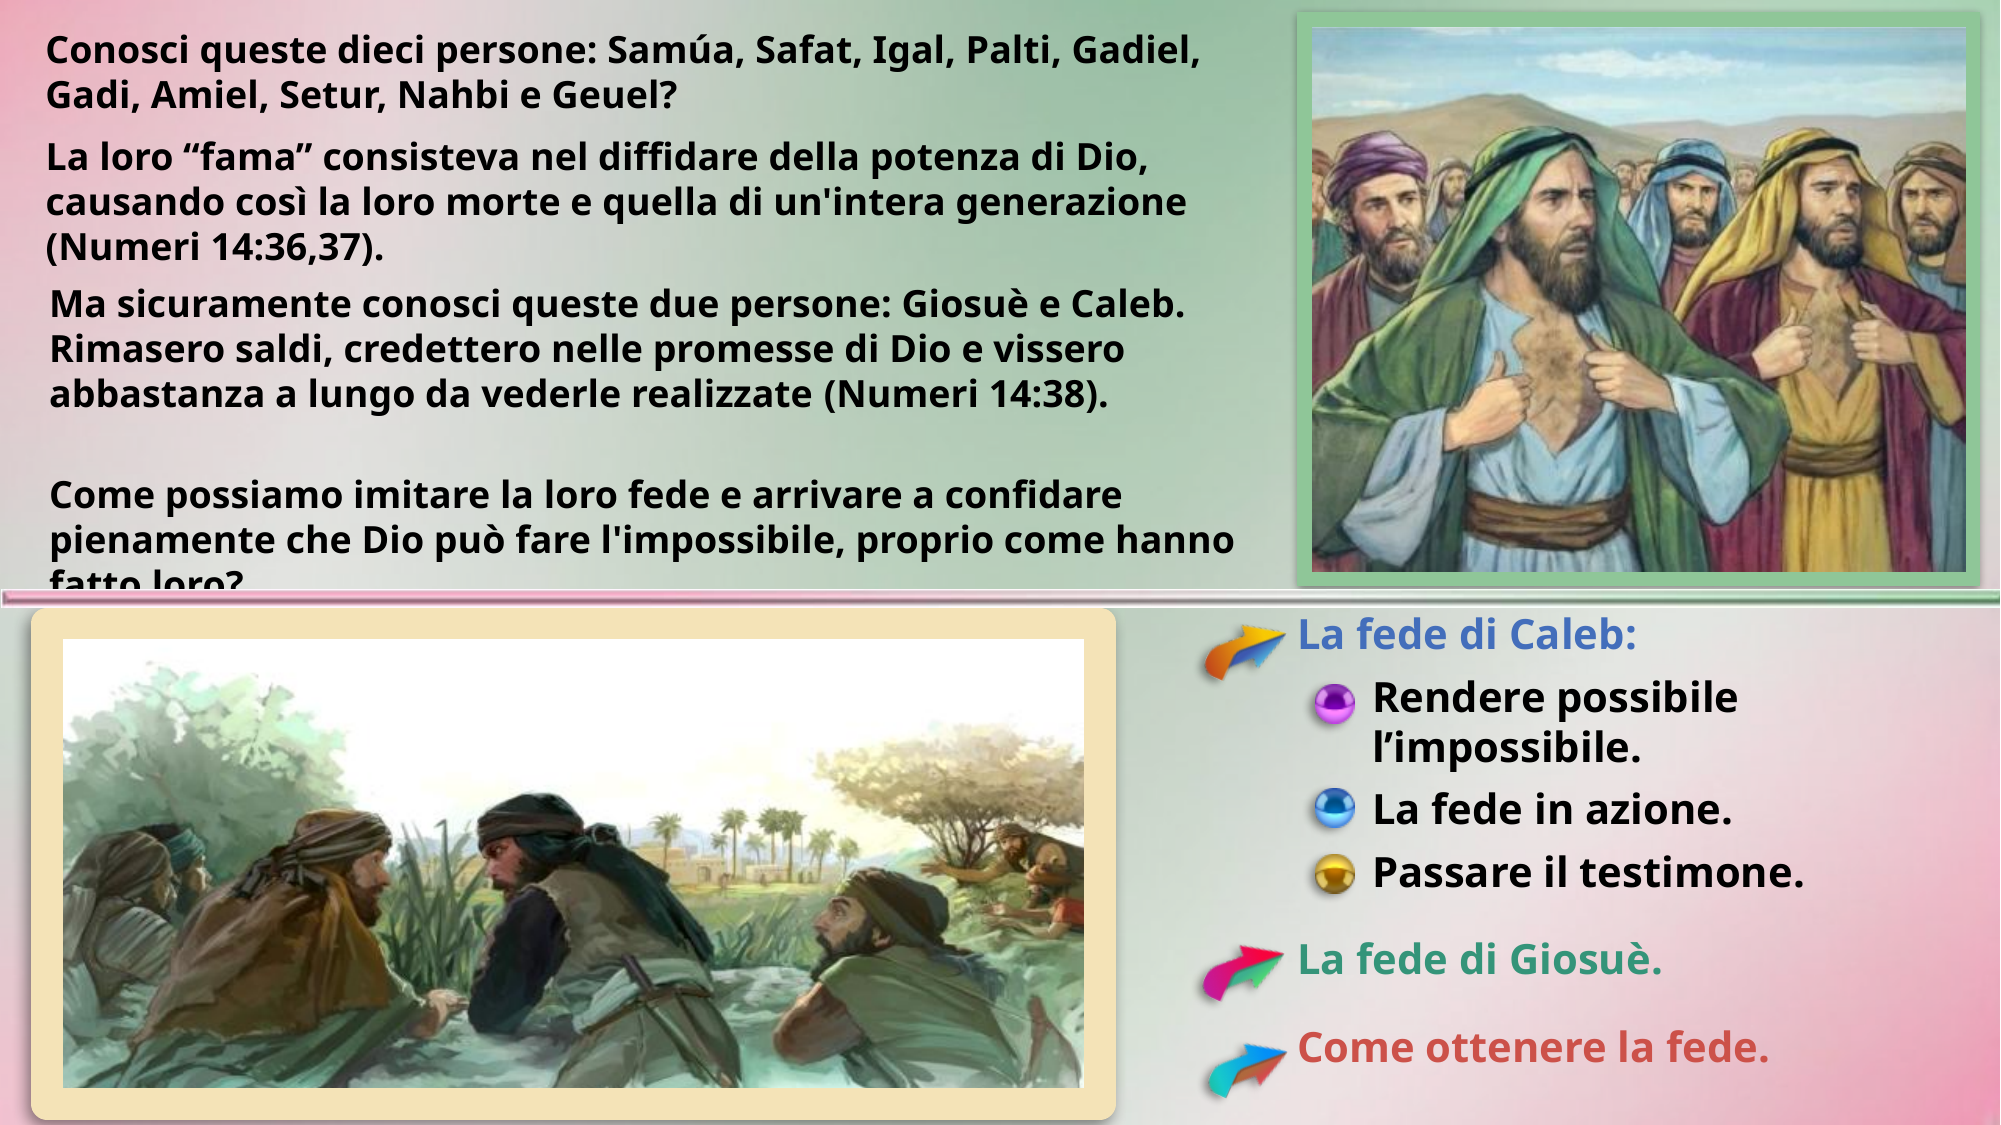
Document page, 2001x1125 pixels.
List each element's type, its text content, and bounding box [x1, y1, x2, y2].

picture [0, 588, 2000, 608]
picture [1314, 853, 1355, 894]
picture [46, 622, 1101, 1105]
text_box Conosci queste dieci persone: Samúa, Safat, Igal, Palti, Gadiel, Gadi, Amiel, Setur, Nahbi e Geuel? [30, 19, 1284, 124]
picture [1314, 787, 1355, 828]
picture [1206, 1028, 1287, 1113]
picture [1201, 614, 1286, 696]
text_box Come possiamo imitare la loro fede e arrivare a confidare pienamente che Dio può fare l'impossibile, proprio come hanno fatto loro? [34, 608, 1283, 614]
picture [1200, 929, 1284, 1017]
picture [1311, 25, 1966, 573]
text_box Come possiamo imitare la loro fede e arrivare a confidare pienamente che Dio può fare l'impossibile, proprio come hanno fatto loro? [34, 463, 1283, 588]
text_box Ma sicuramente conosci queste due persone: Giosuè e Caleb. Rimasero saldi, credettero nelle promesse di Dio e vissero abbastanza a lungo da vederle realizzate (Numeri 14:38). [34, 275, 1288, 423]
picture [1314, 684, 1355, 725]
text_box La fede di Caleb: Rendere possibile l’impossibile. La fede in azione. Passare il testimone. La fede di Giosuè. Come ottenere la fede. [1282, 608, 1995, 1078]
text_box La loro “fama” consisteva nel diffidare della potenza di Dio, causando così la loro morte e quella di un'intera generazione (Numeri 14:36,37). [30, 125, 1288, 275]
